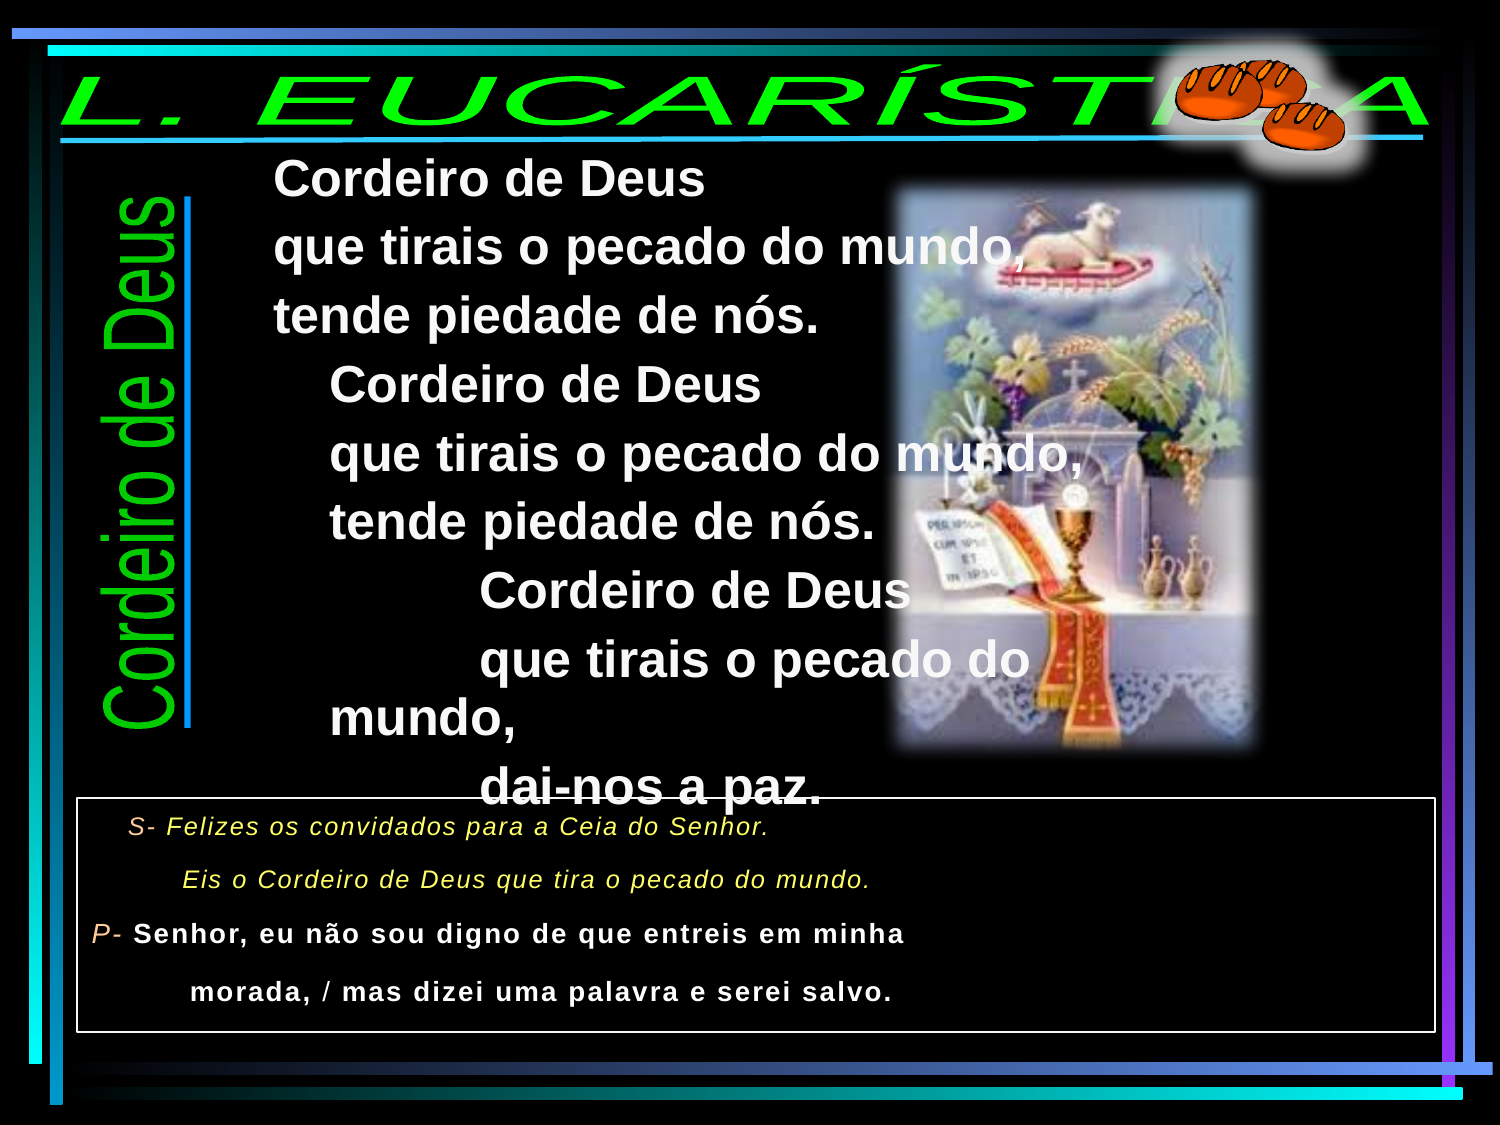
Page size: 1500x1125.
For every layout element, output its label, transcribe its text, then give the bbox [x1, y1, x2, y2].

list Cordeiro de Deus que tirais o pecado do mundo, tende piedade de nós. Cordeiro de Deus que tirais o pecado do mundo, tende piedade de nós. Cordeiro de Deus que tirais o pecado do mundo, dai-nos a paz. [258, 140, 1235, 787]
picture [879, 169, 1270, 764]
text_box S- Felizes os convidados para a Ceia do Senhor. Eis o Cordeiro de Deus que tira o pecado do mundo. P- Senhor, eu não sou digno de que entreis em minha morada, / mas dizei uma palavra e serei salvo. [76, 797, 1436, 1033]
picture [1151, 54, 1349, 162]
